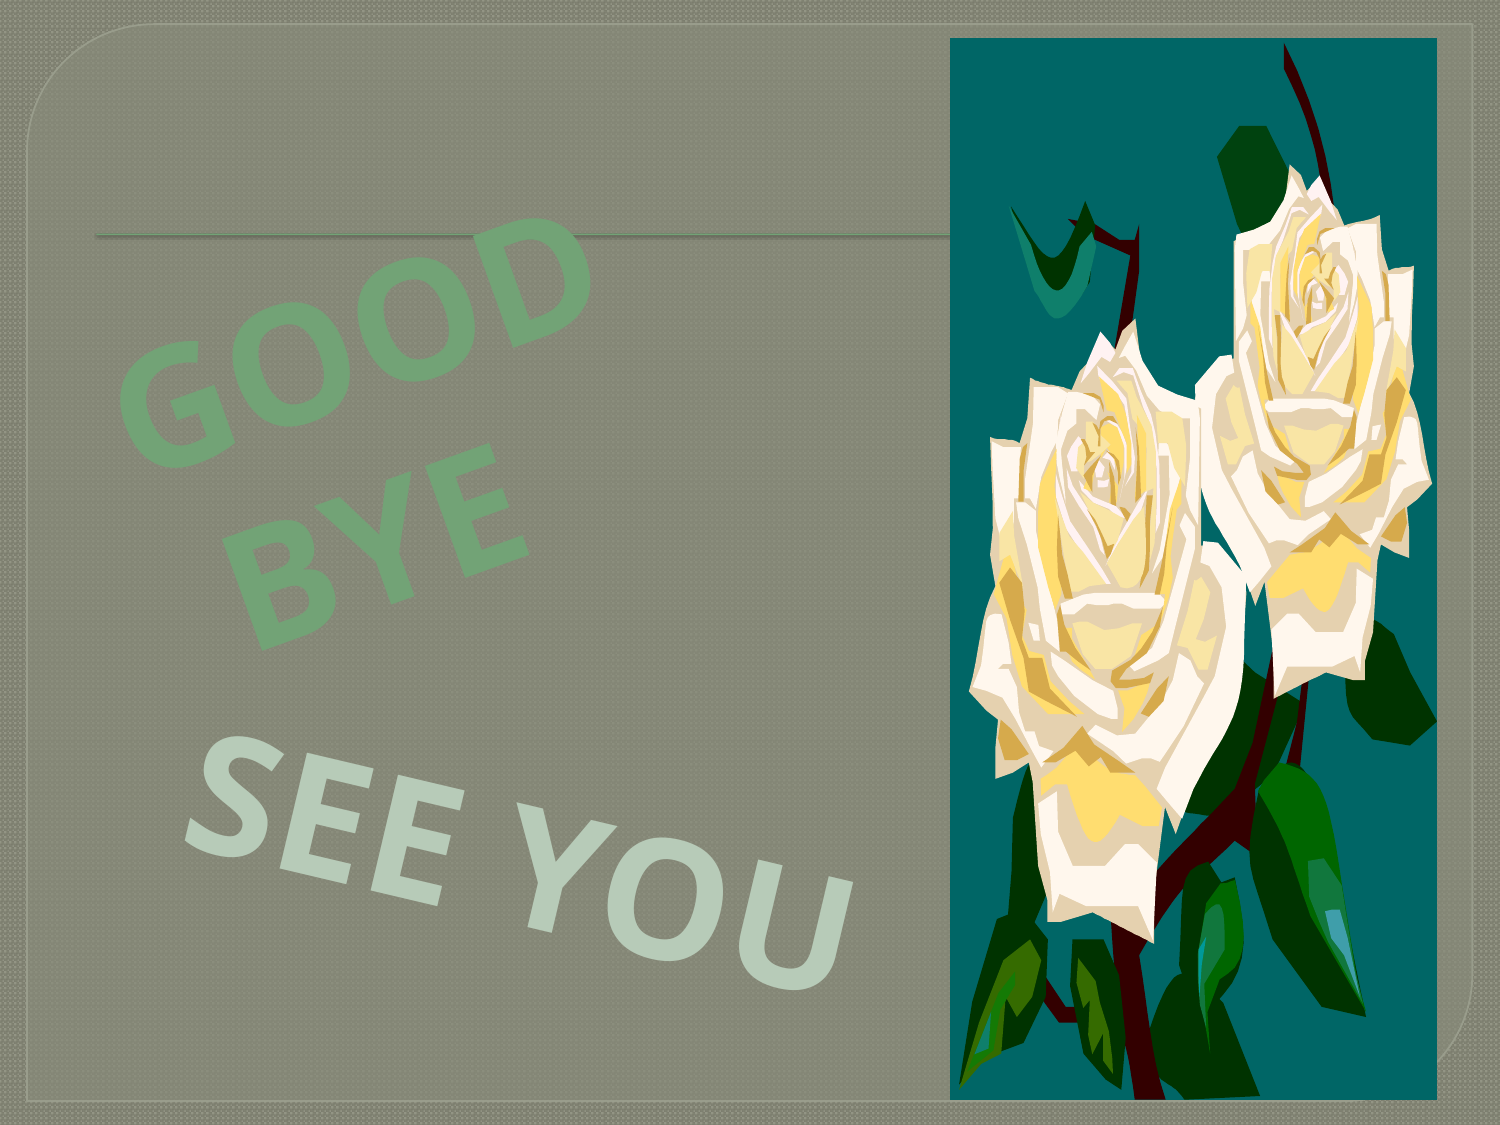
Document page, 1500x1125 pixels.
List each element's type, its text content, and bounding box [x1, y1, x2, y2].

title SEE YOU [0, 662, 931, 1056]
picture [949, 37, 1438, 1101]
list GOOD BYE [63, 32, 942, 600]
